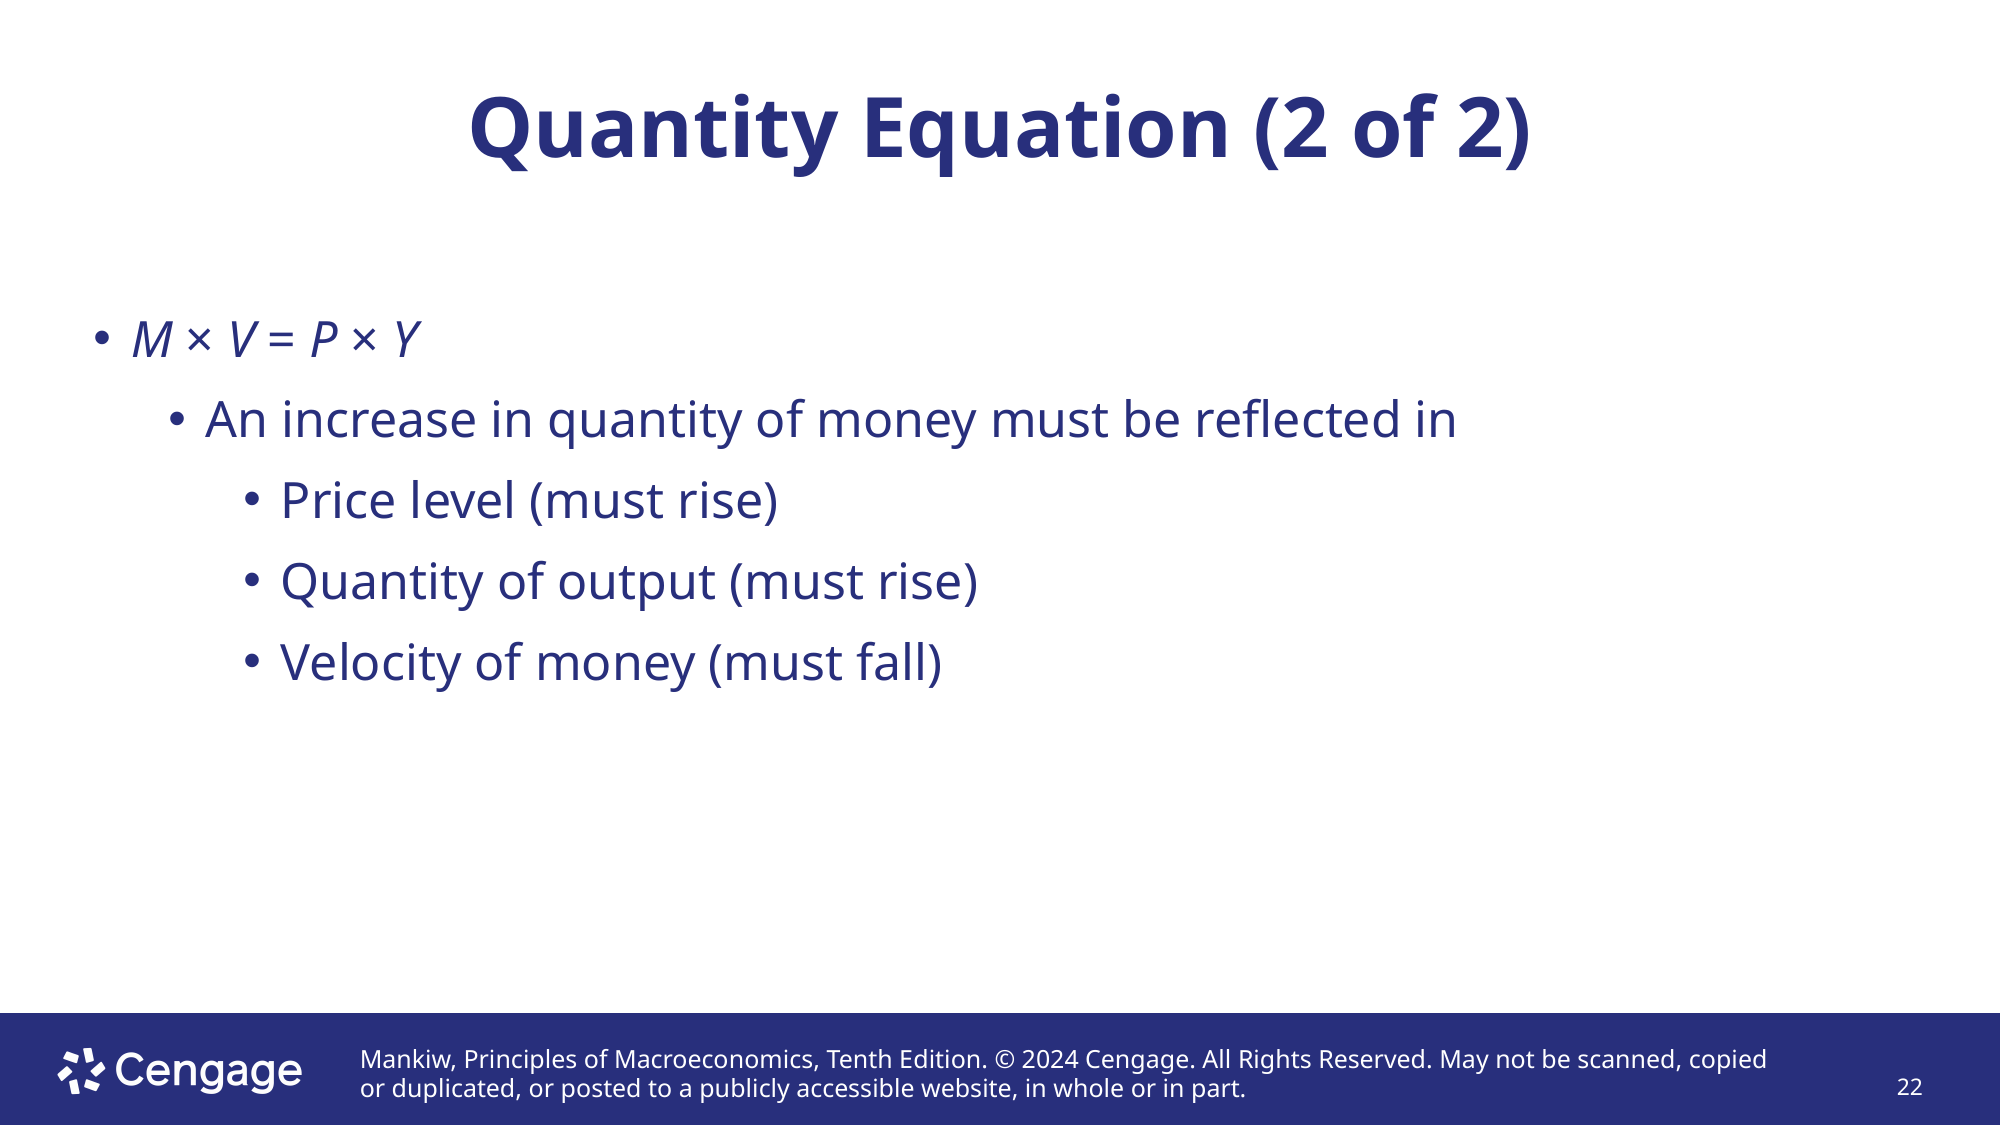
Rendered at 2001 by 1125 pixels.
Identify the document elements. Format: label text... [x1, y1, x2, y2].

title Quantity Equation (2 of 2) [78, 77, 1923, 278]
picture [30, 1020, 329, 1122]
list M × V = P × Y An increase in quantity of money must be reflected in Price level (must rise) Quantity of output (must rise) Velocity of money (must fall) [78, 299, 1923, 1014]
